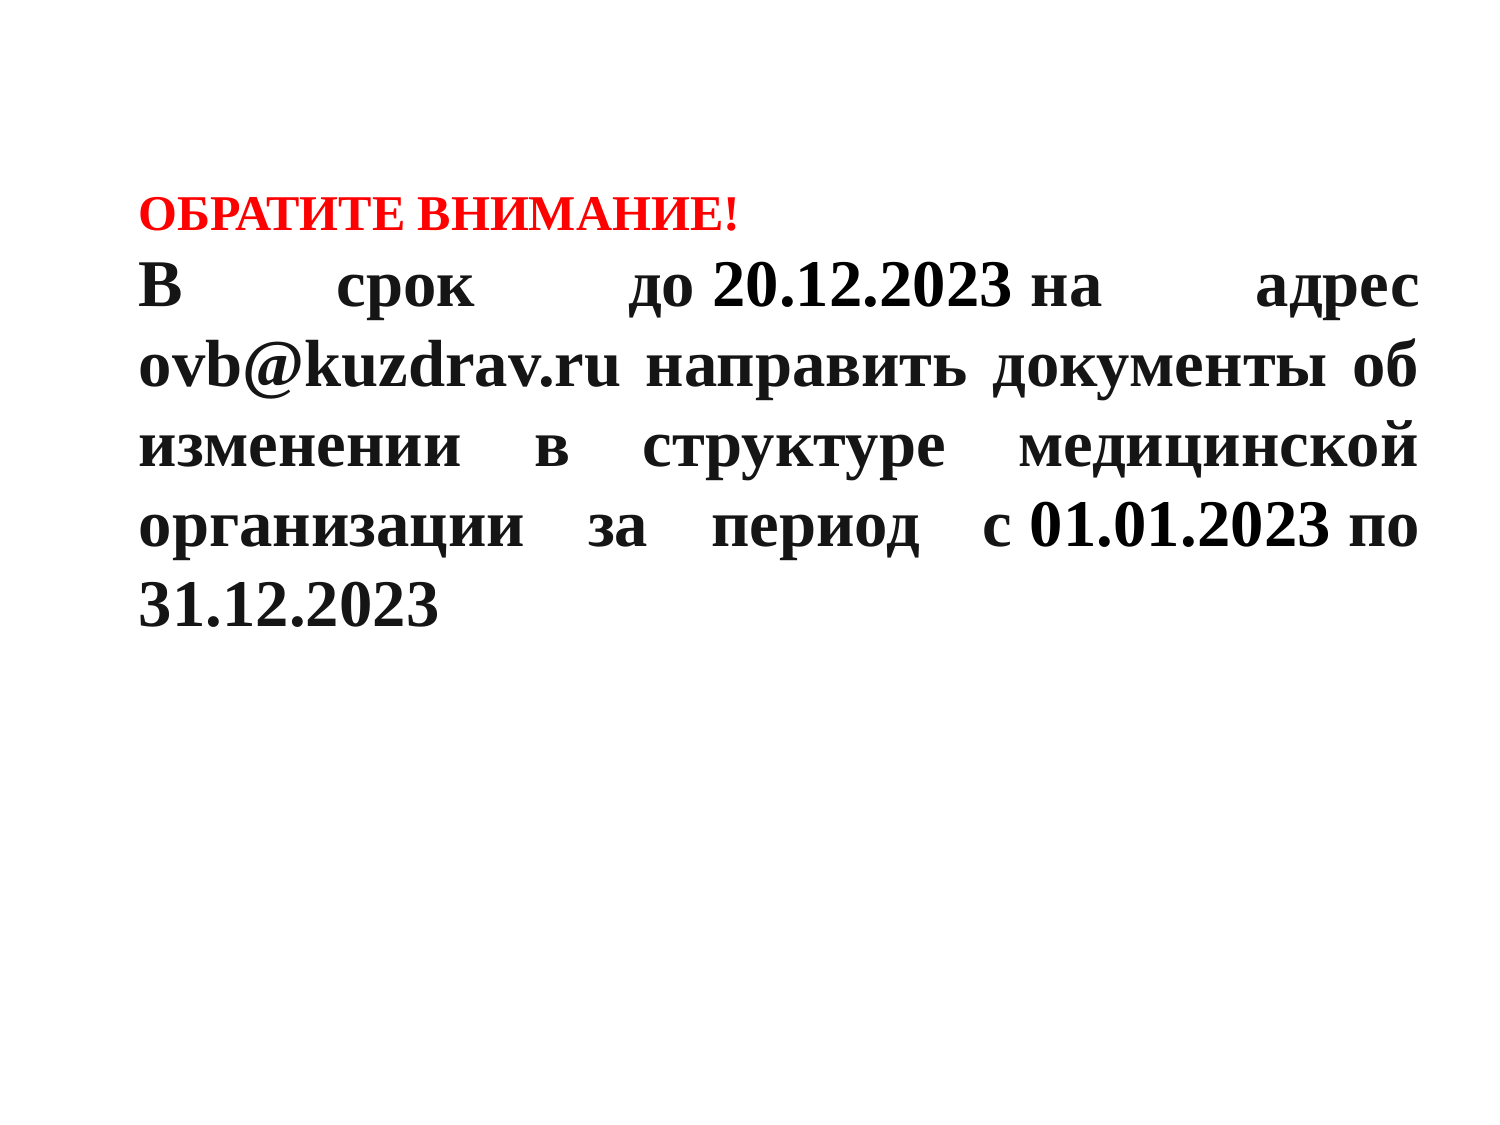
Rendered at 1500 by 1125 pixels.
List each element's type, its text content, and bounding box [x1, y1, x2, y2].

text_box ОБРАТИТЕ ВНИМАНИЕ! В срок до 20.12.2023 на адрес ovb@kuzdrav.ru направить документы об изменении в структуре медицинской организации за период с 01.01.2023 по 31.12.2023 [123, 172, 1435, 693]
